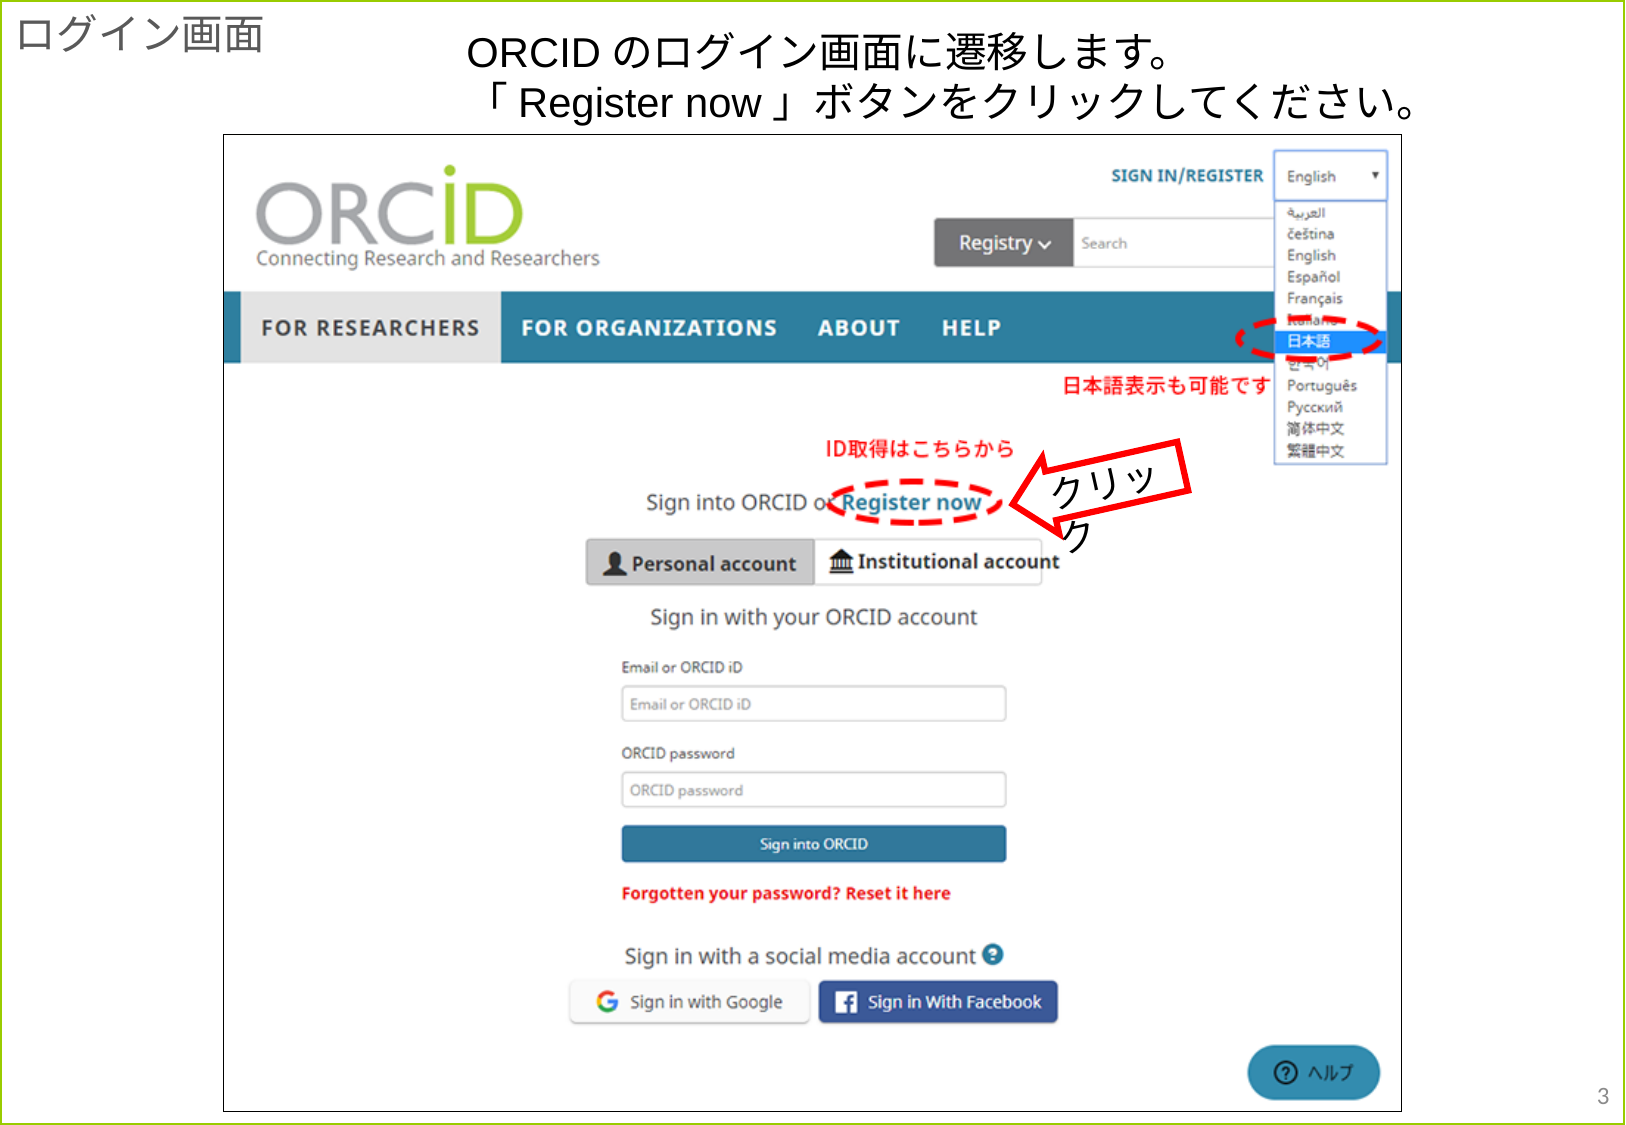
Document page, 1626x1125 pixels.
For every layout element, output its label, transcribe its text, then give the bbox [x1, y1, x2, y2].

picture [223, 134, 1402, 1112]
text_box [0, 0, 1625, 1125]
slide_number 3 [1259, 1065, 1625, 1125]
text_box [1010, 446, 1185, 525]
text_box ログイン画面 [0, 0, 348, 65]
text_box ORCIDのログイン画面に遷移します。 「Register now」ボタンをクリックしてください。 [451, 17, 1524, 133]
